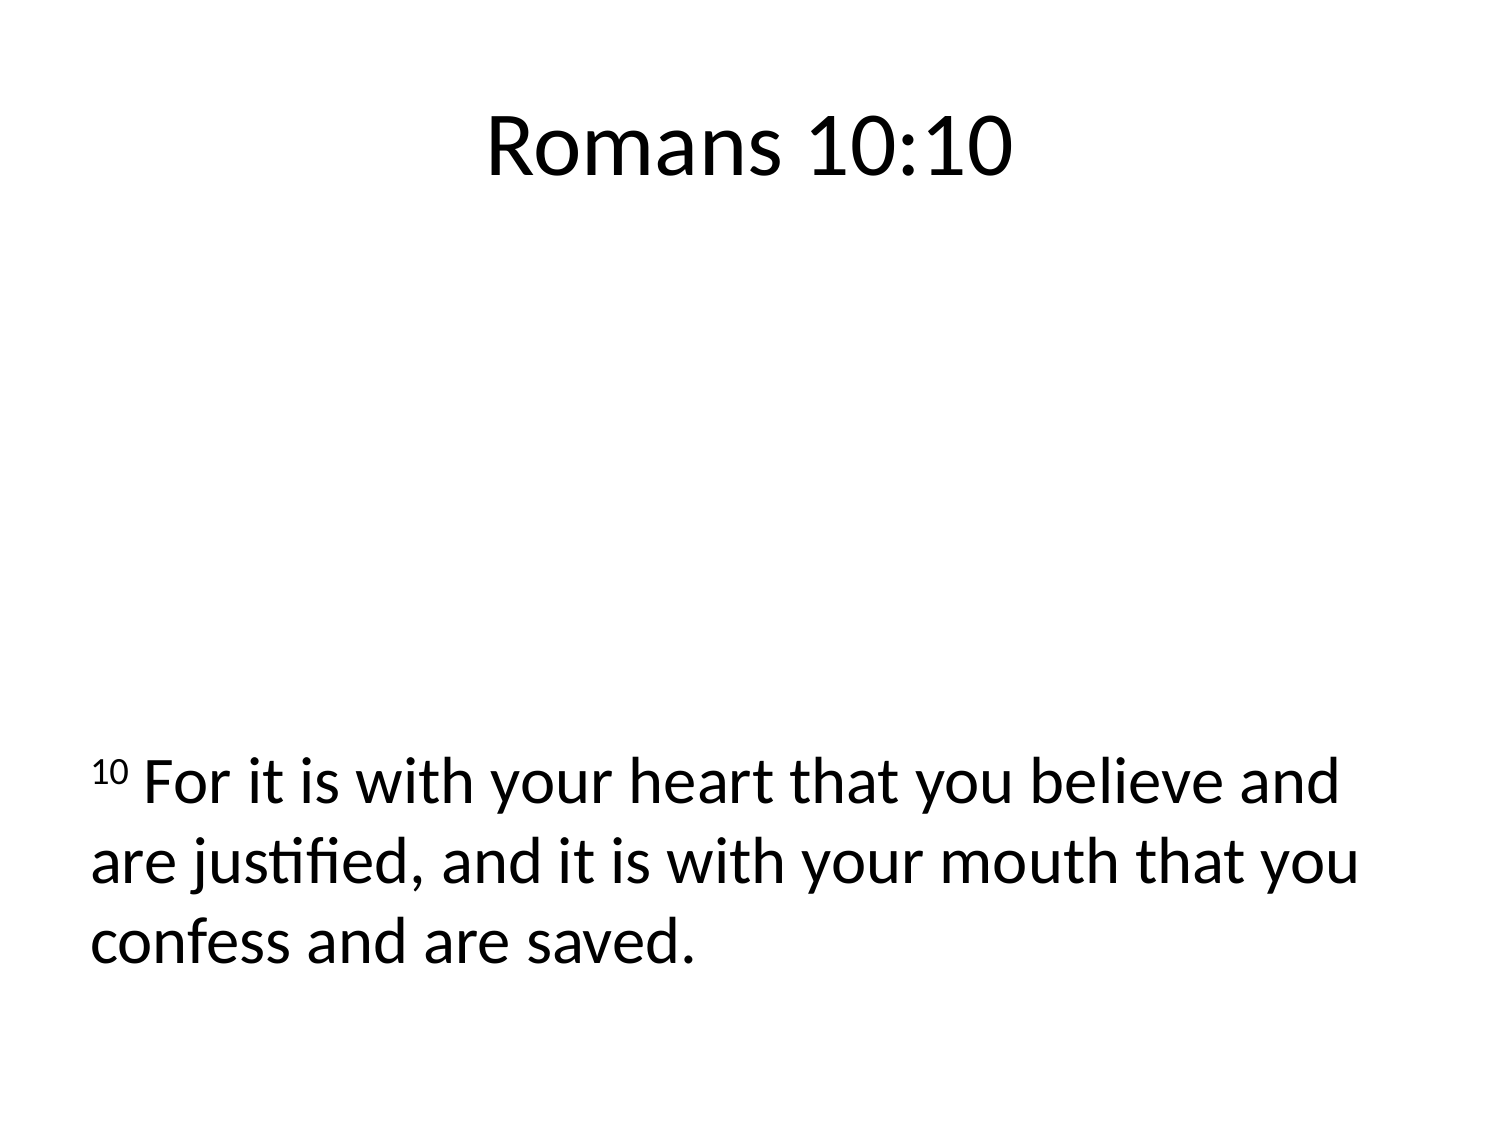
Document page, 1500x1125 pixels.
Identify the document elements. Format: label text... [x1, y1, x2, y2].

title Romans 10:10 [75, 45, 1425, 233]
list 10 For it is with your heart that you believe and are justified, and it is with your mouth that you confess and are saved. [75, 262, 1425, 1005]
